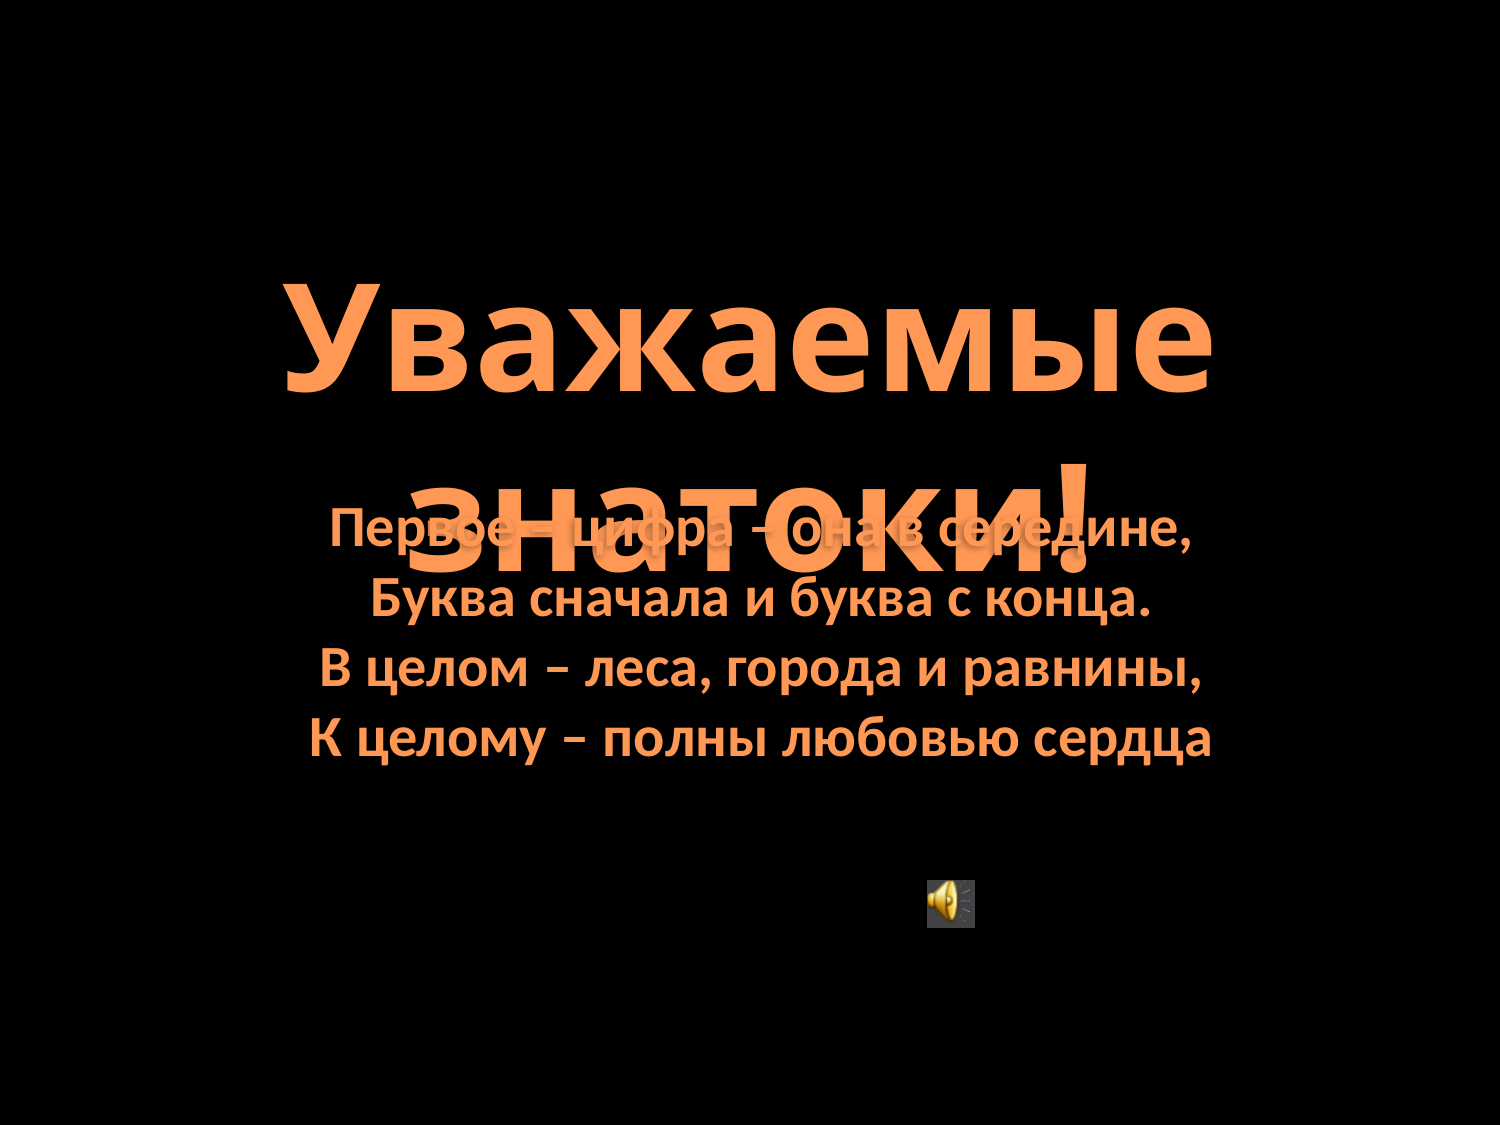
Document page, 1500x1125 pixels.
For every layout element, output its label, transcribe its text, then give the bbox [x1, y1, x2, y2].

text_box Уважаемые знатоки! [117, 234, 1383, 478]
text_box Первое – цифра – она в середине, Буква сначала и буква с конца. В целом – леса, города и равнины, К целому – полны любовью сердца [105, 480, 1418, 776]
picture [925, 878, 977, 930]
